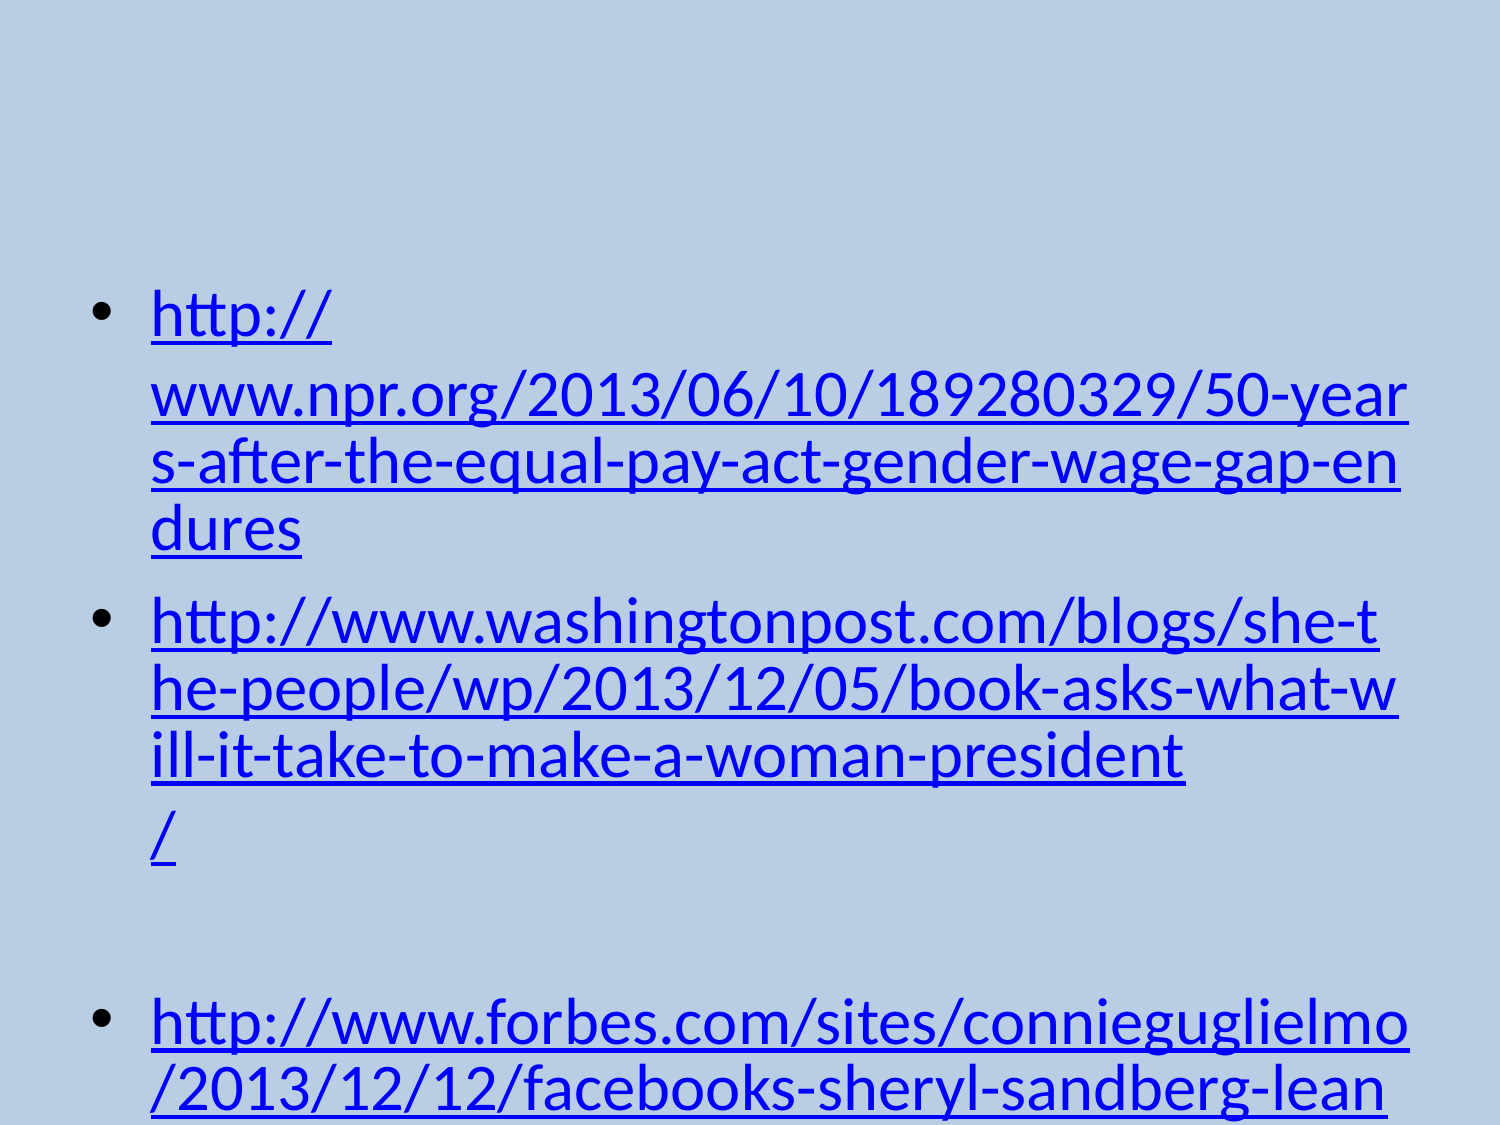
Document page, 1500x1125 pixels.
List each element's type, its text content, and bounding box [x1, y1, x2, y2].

list http://www.npr.org/2013/06/10/189280329/50-years-after-the-equal-pay-act-gender-wage-gap-endures http://www.washingtonpost.com/blogs/she-the-people/wp/2013/12/05/book-asks-what-will-it-take-to-make-a-woman-president/ http://www.forbes.com/sites/connieguglielmo/2013/12/12/facebooks-sheryl-sandberg-leans-in-and-helps-boss-versus-bossy-pantene-ad-go-viral/ [75, 262, 1425, 1005]
